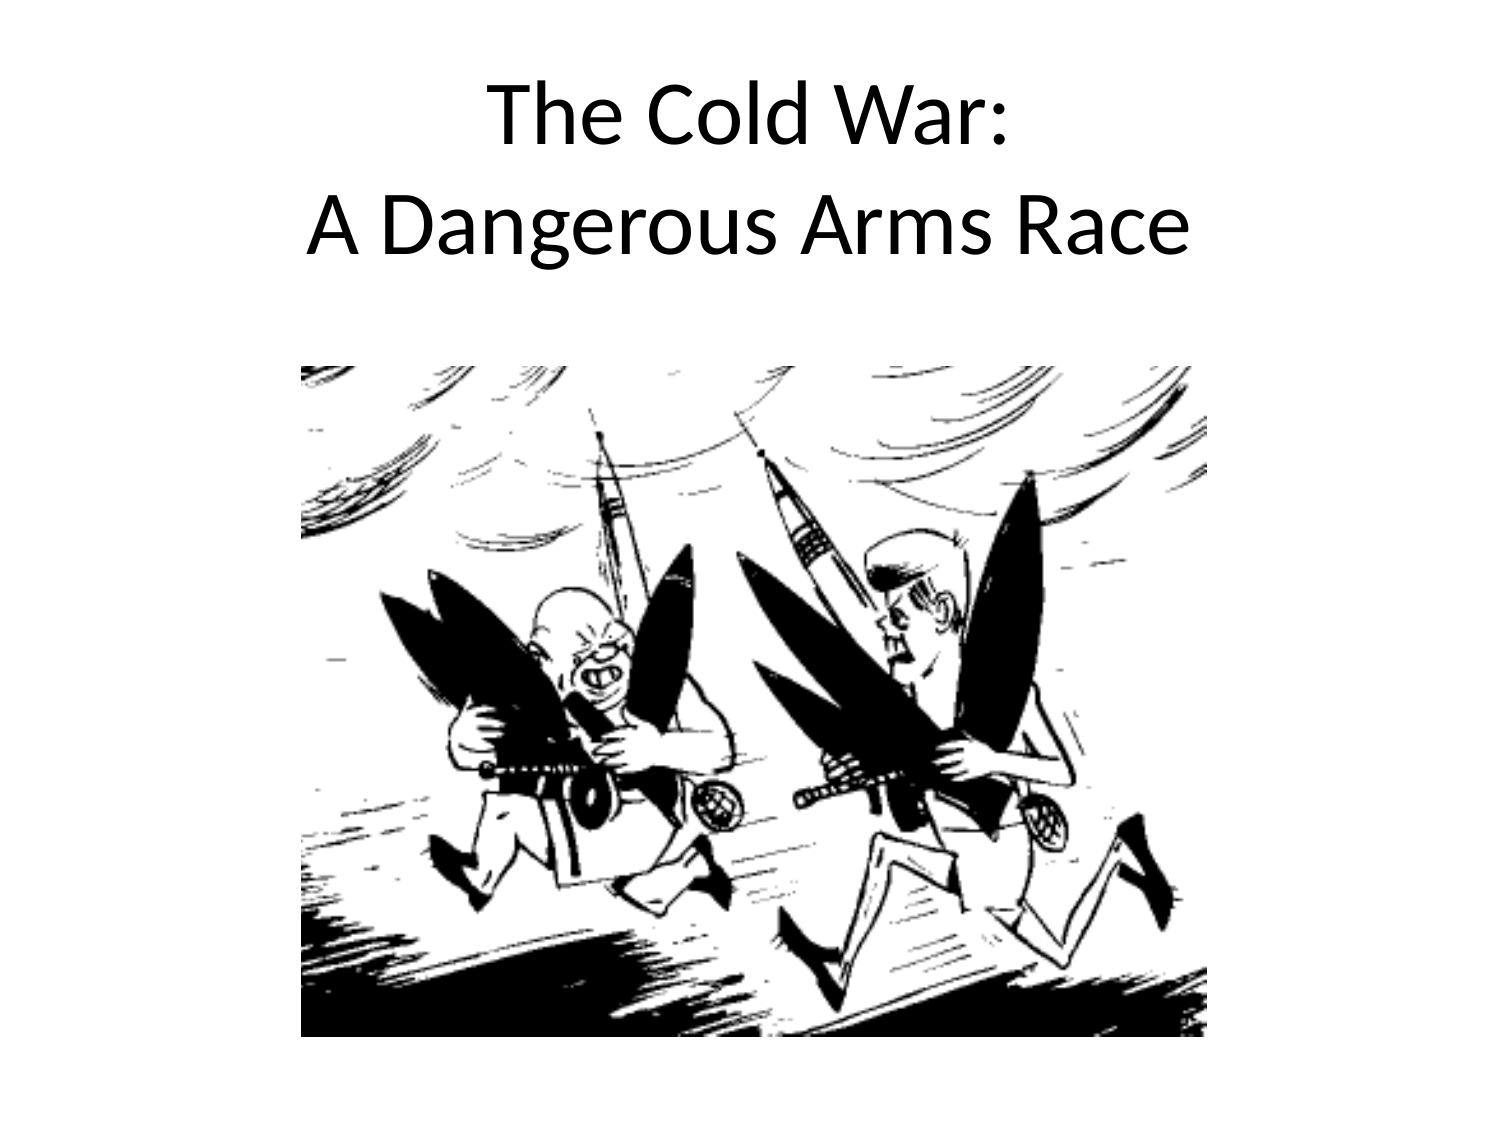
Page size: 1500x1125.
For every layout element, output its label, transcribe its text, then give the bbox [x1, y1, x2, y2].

picture [301, 365, 1207, 1037]
title The Cold War: A Dangerous Arms Race [112, 42, 1388, 284]
